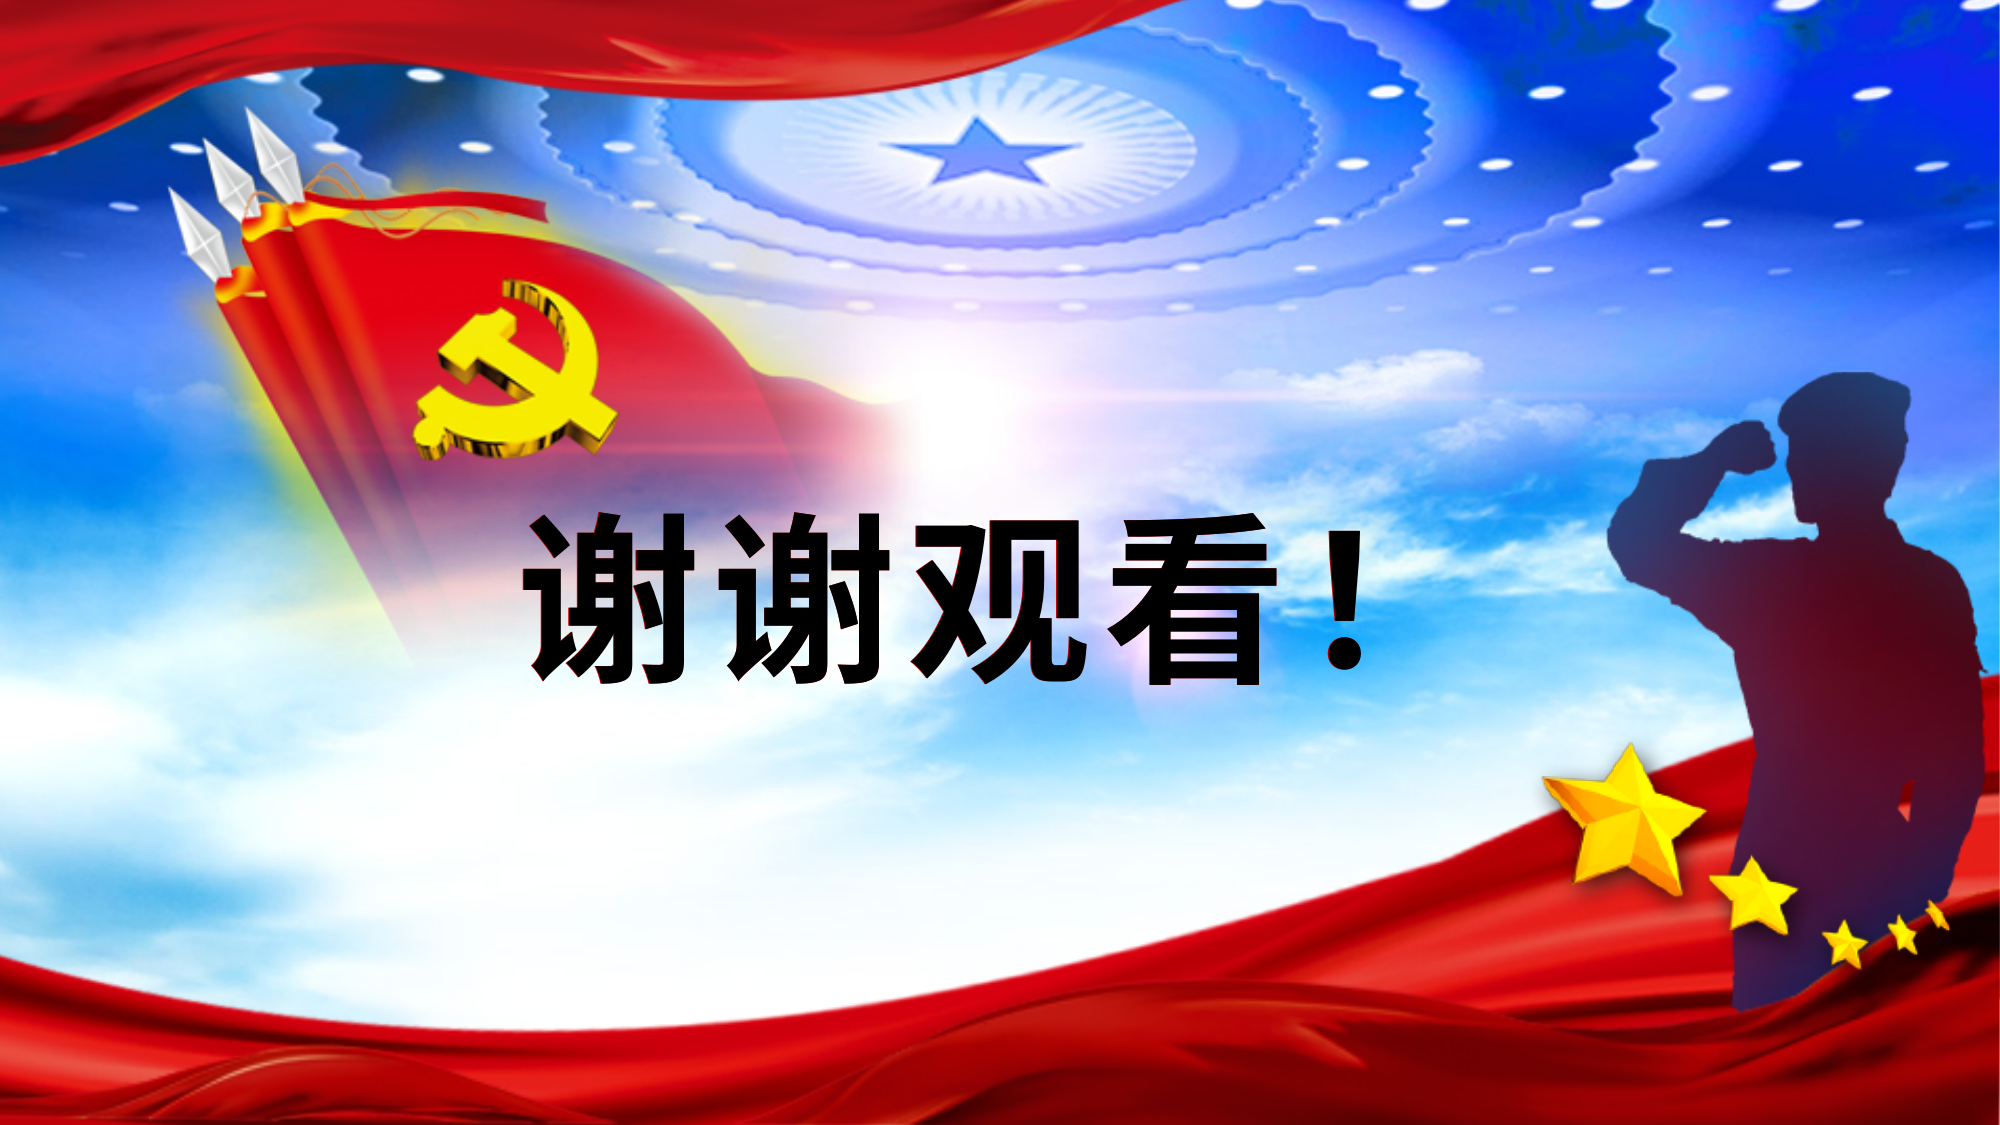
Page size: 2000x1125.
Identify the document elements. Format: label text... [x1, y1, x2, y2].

text_box 谢谢观看！ [1016, 474, 1601, 665]
picture [0, 0, 2000, 1125]
